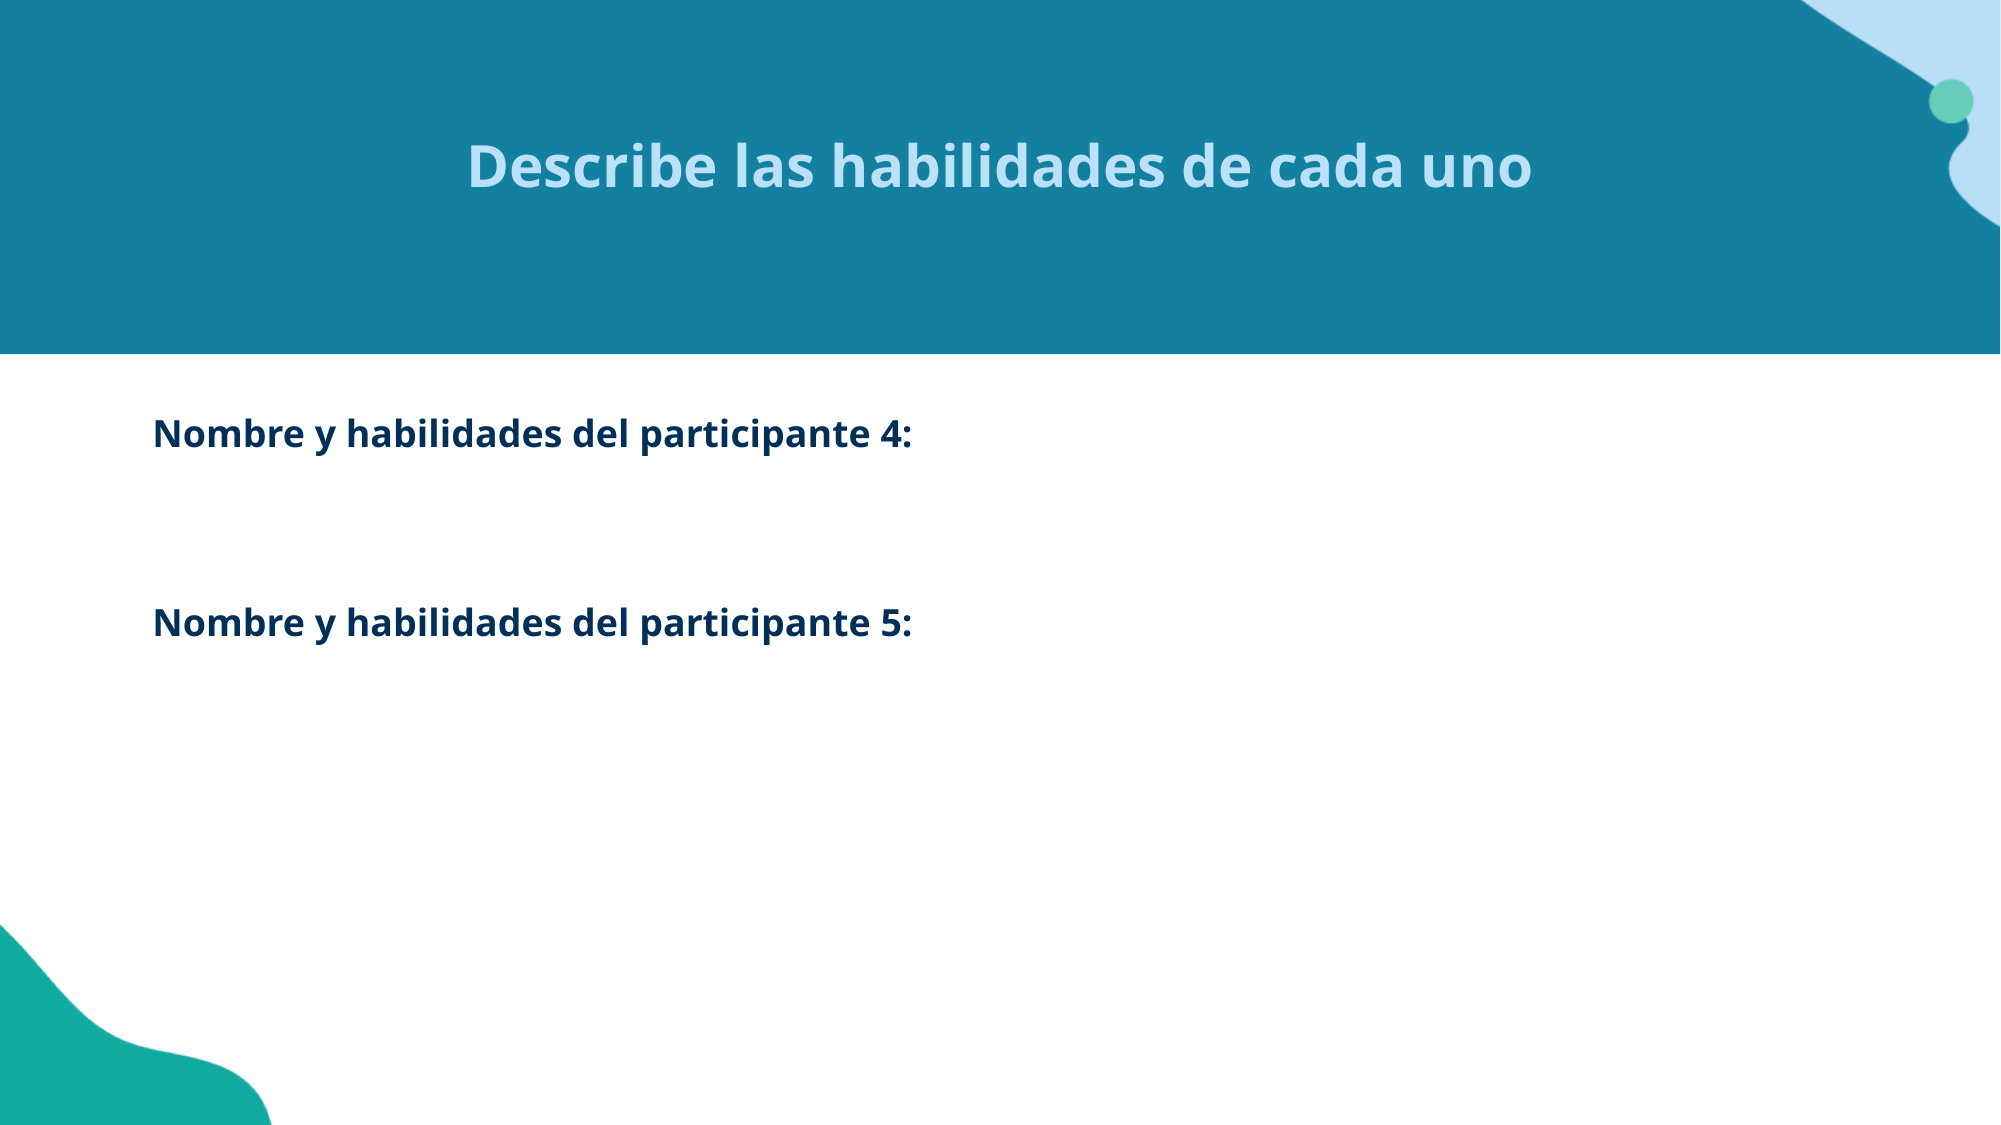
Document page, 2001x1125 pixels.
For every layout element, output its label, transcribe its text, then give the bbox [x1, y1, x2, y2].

list Nombre y habilidades del participante 5: [137, 596, 1863, 641]
list Nombre y habilidades del participante 4: [137, 408, 1331, 453]
picture [1801, 0, 2000, 226]
title Describe las habilidades de cada uno [137, 59, 1863, 278]
picture [0, 893, 288, 1125]
